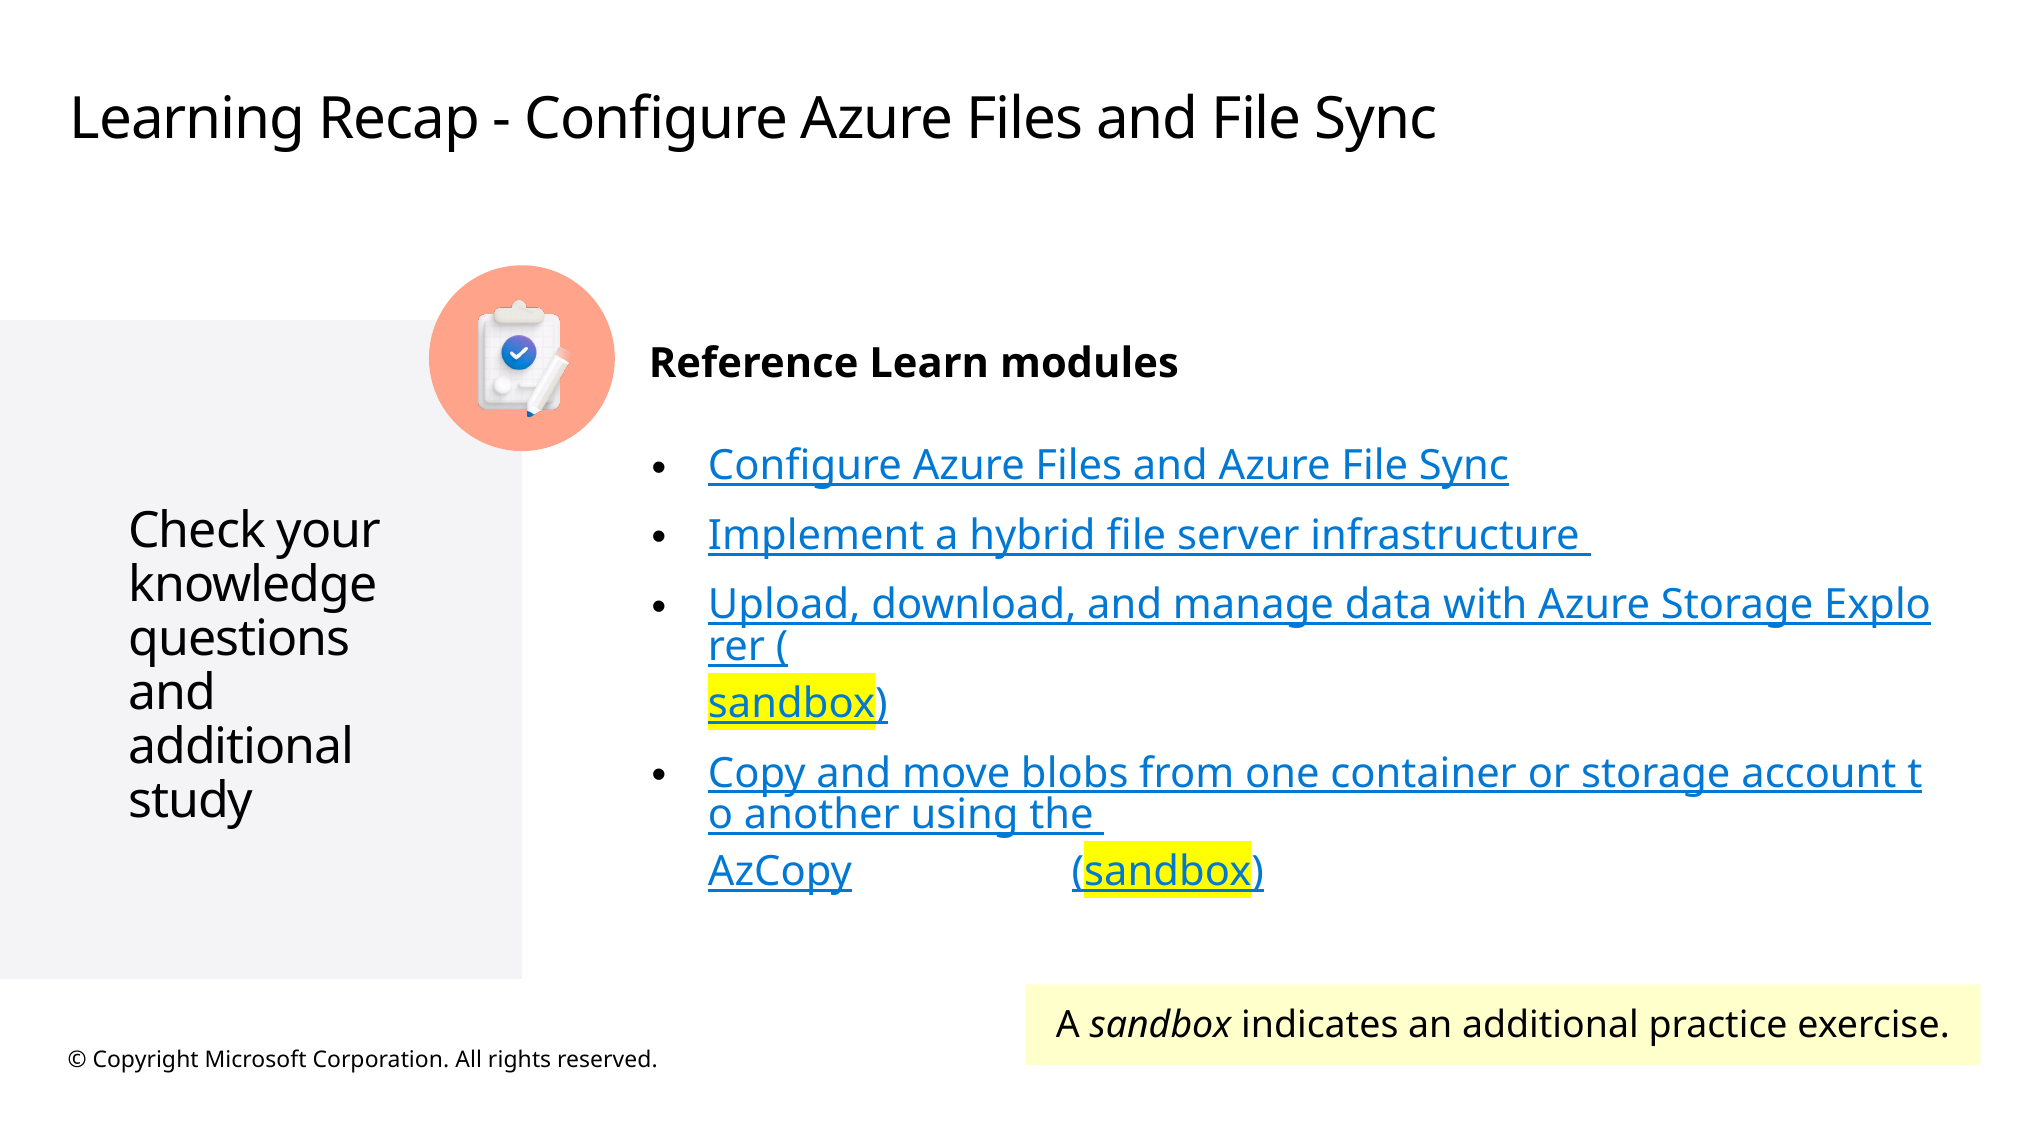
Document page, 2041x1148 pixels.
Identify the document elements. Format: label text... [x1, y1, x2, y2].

text_box A sandbox indicates an additional practice exercise. [1025, 984, 1981, 1066]
title Learning Recap - Configure Azure Files and File Sync [70, 73, 1968, 188]
picture [463, 300, 580, 417]
text_box Reference Learn modules [634, 328, 1655, 394]
text_box Configure Azure Files and Azure File Sync Implement a hybrid file server infrastructure Upload, download, and manage data with Azure Storage Explorer (sandbox) Copy and move blobs from one container or storage account to another using the AzCopy command (sandbox) [633, 420, 1958, 839]
